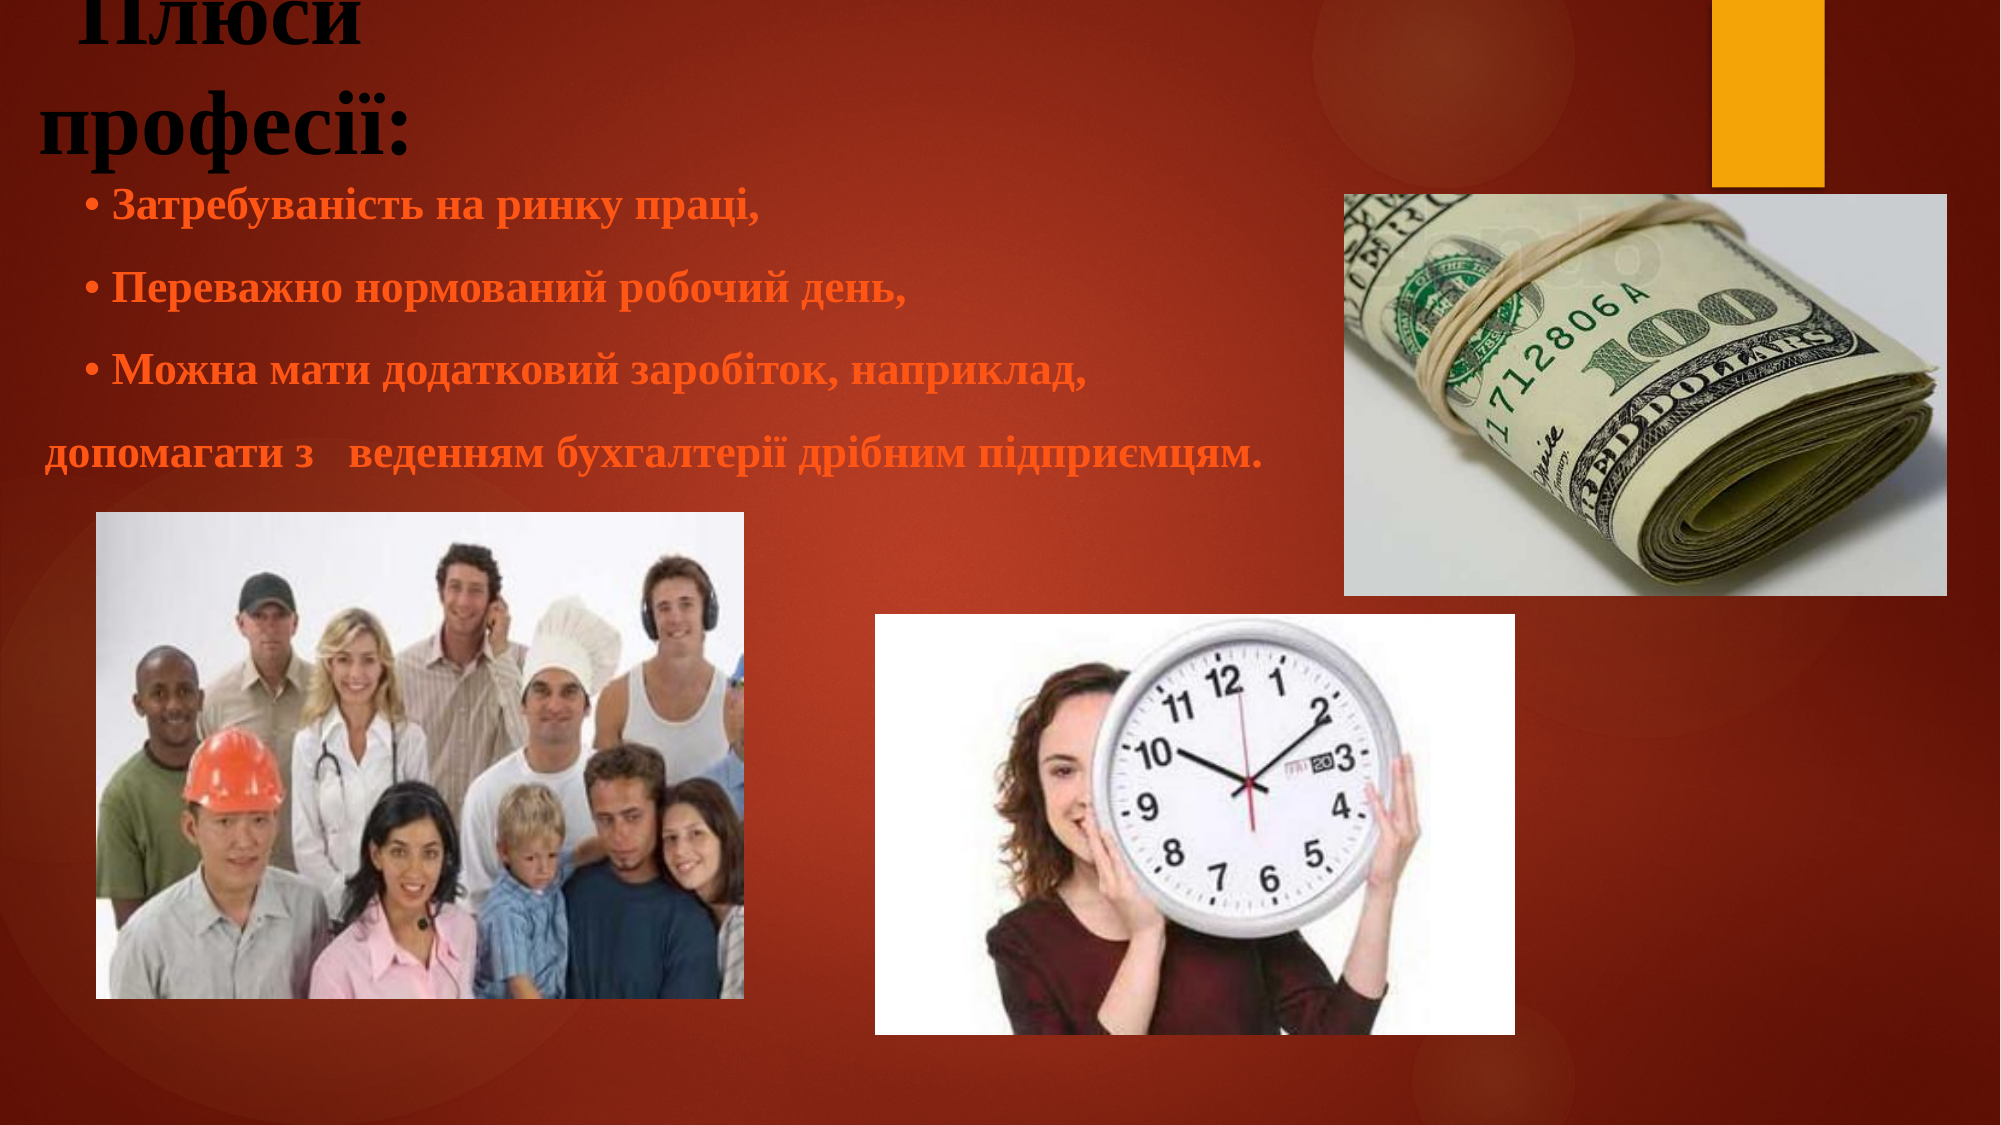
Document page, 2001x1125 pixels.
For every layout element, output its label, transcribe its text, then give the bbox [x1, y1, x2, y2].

text_box Плюси професії: [23, 0, 740, 126]
picture [875, 614, 1516, 1035]
text_box • Затребуваність на ринку праці, • Переважно нормований робочий день, • Можна мати додатковий заробіток, наприклад, допомагати з веденням бухгалтерії дрібним підприємцям. [29, 139, 1341, 484]
picture [1344, 194, 1947, 596]
picture [96, 512, 745, 999]
